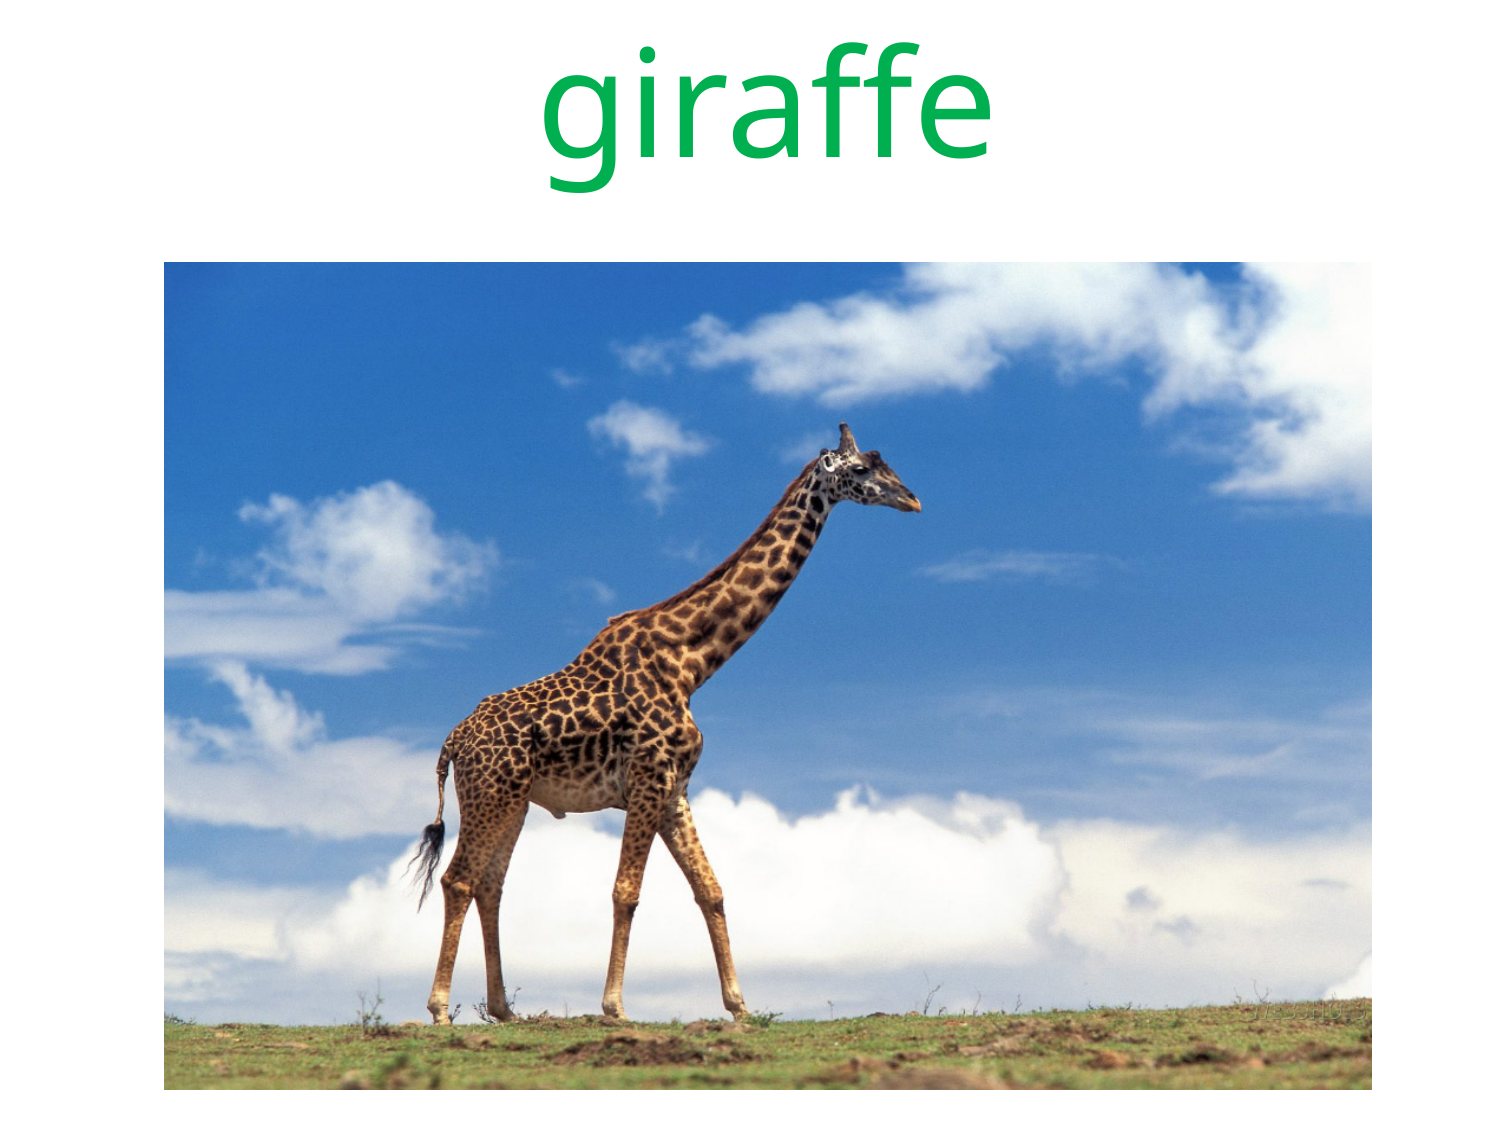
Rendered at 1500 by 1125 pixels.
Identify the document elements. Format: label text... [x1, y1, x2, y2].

text_box giraffe [363, 0, 1172, 195]
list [163, 262, 1372, 1091]
